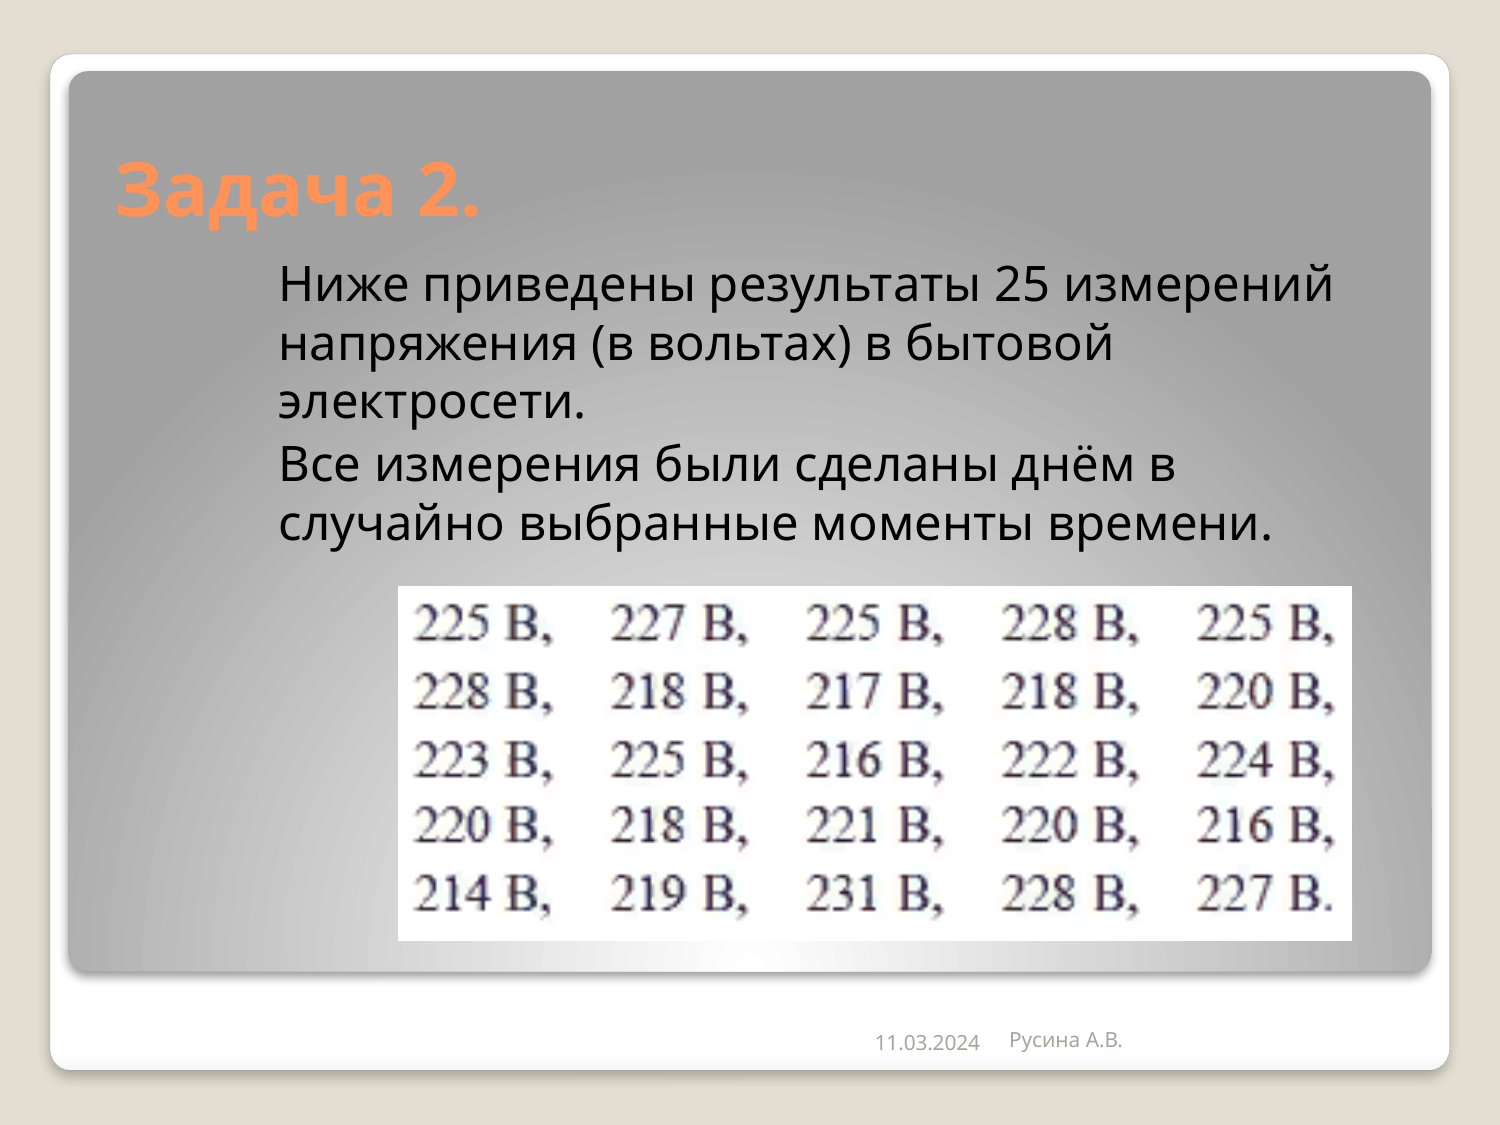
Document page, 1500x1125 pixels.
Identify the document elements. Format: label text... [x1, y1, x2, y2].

footer Русина А.В. [994, 1002, 1370, 1063]
picture [398, 585, 1352, 941]
list Ниже приведены результаты 25 измерений напряжения (в вольтах) в бытовой электросети. Все измерения были сделаны днём в случайно выбранные моменты времени. [235, 237, 1412, 563]
title Задача 2. [100, 66, 1443, 239]
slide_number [619, 1002, 994, 1063]
